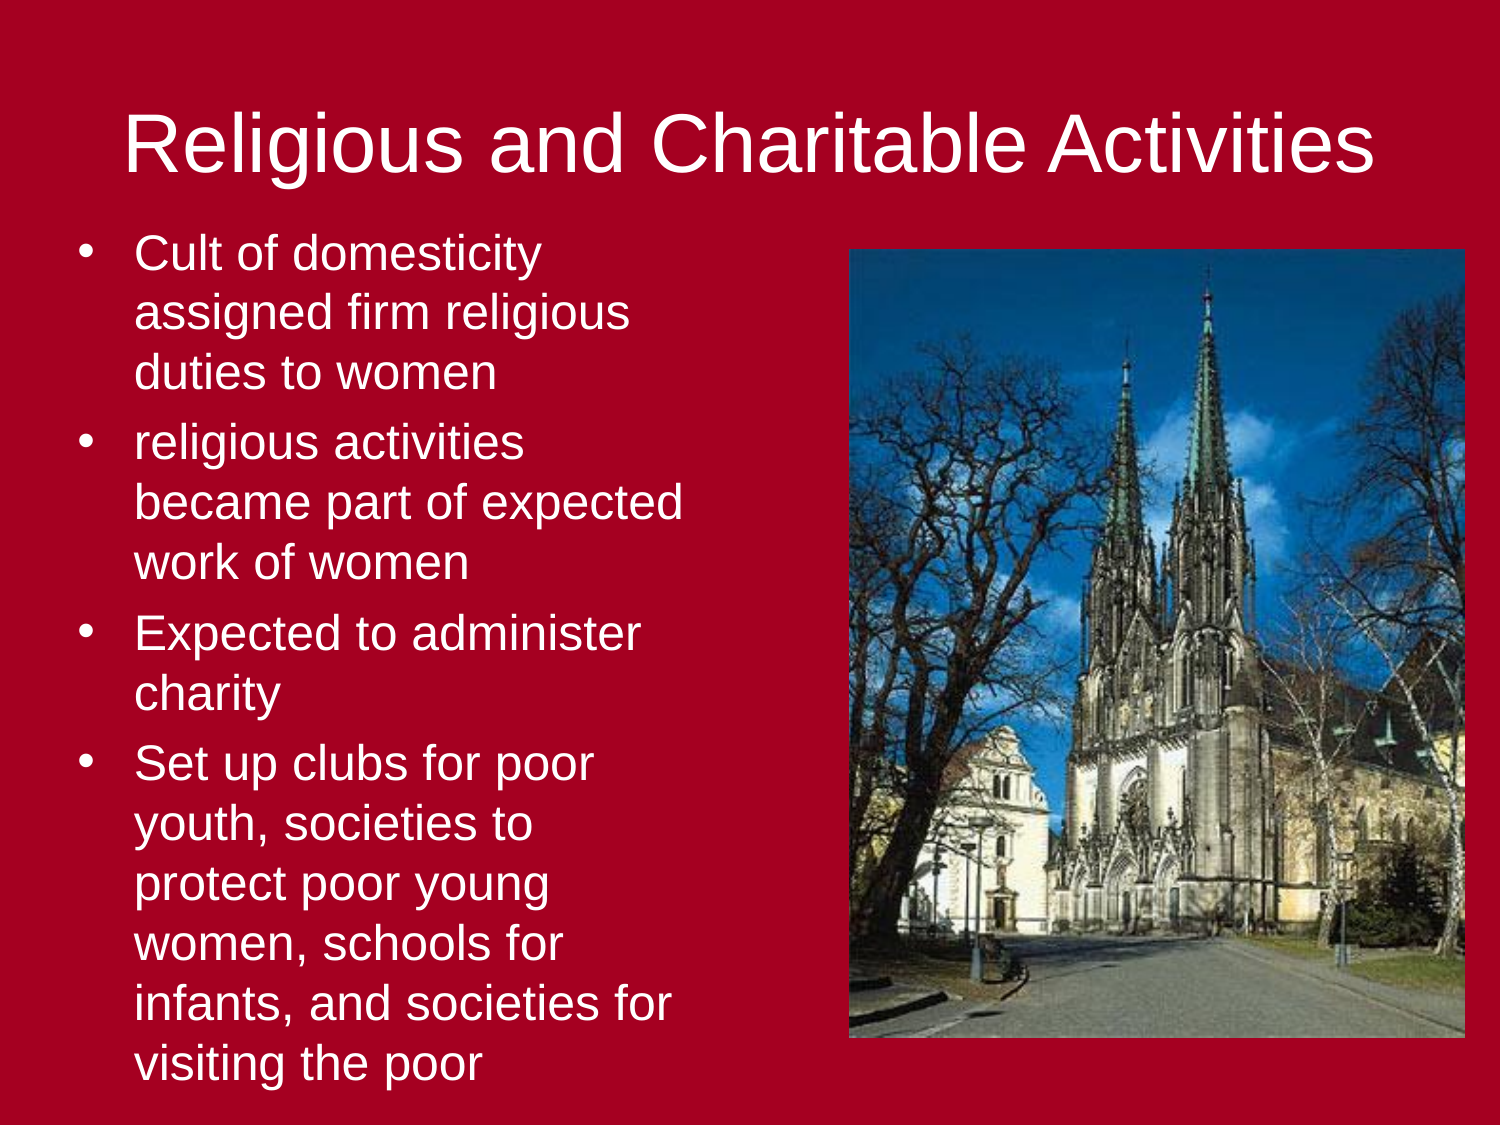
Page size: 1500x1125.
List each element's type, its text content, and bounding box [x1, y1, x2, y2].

picture [849, 249, 1466, 1038]
title Religious and Charitable Activities [75, 45, 1425, 233]
list Cult of domesticity assigned firm religious duties to women religious activities became part of expected work of women Expected to administer charity Set up clubs for poor youth, societies to protect poor young women, schools for infants, and societies for visiting the poor [62, 212, 713, 1063]
